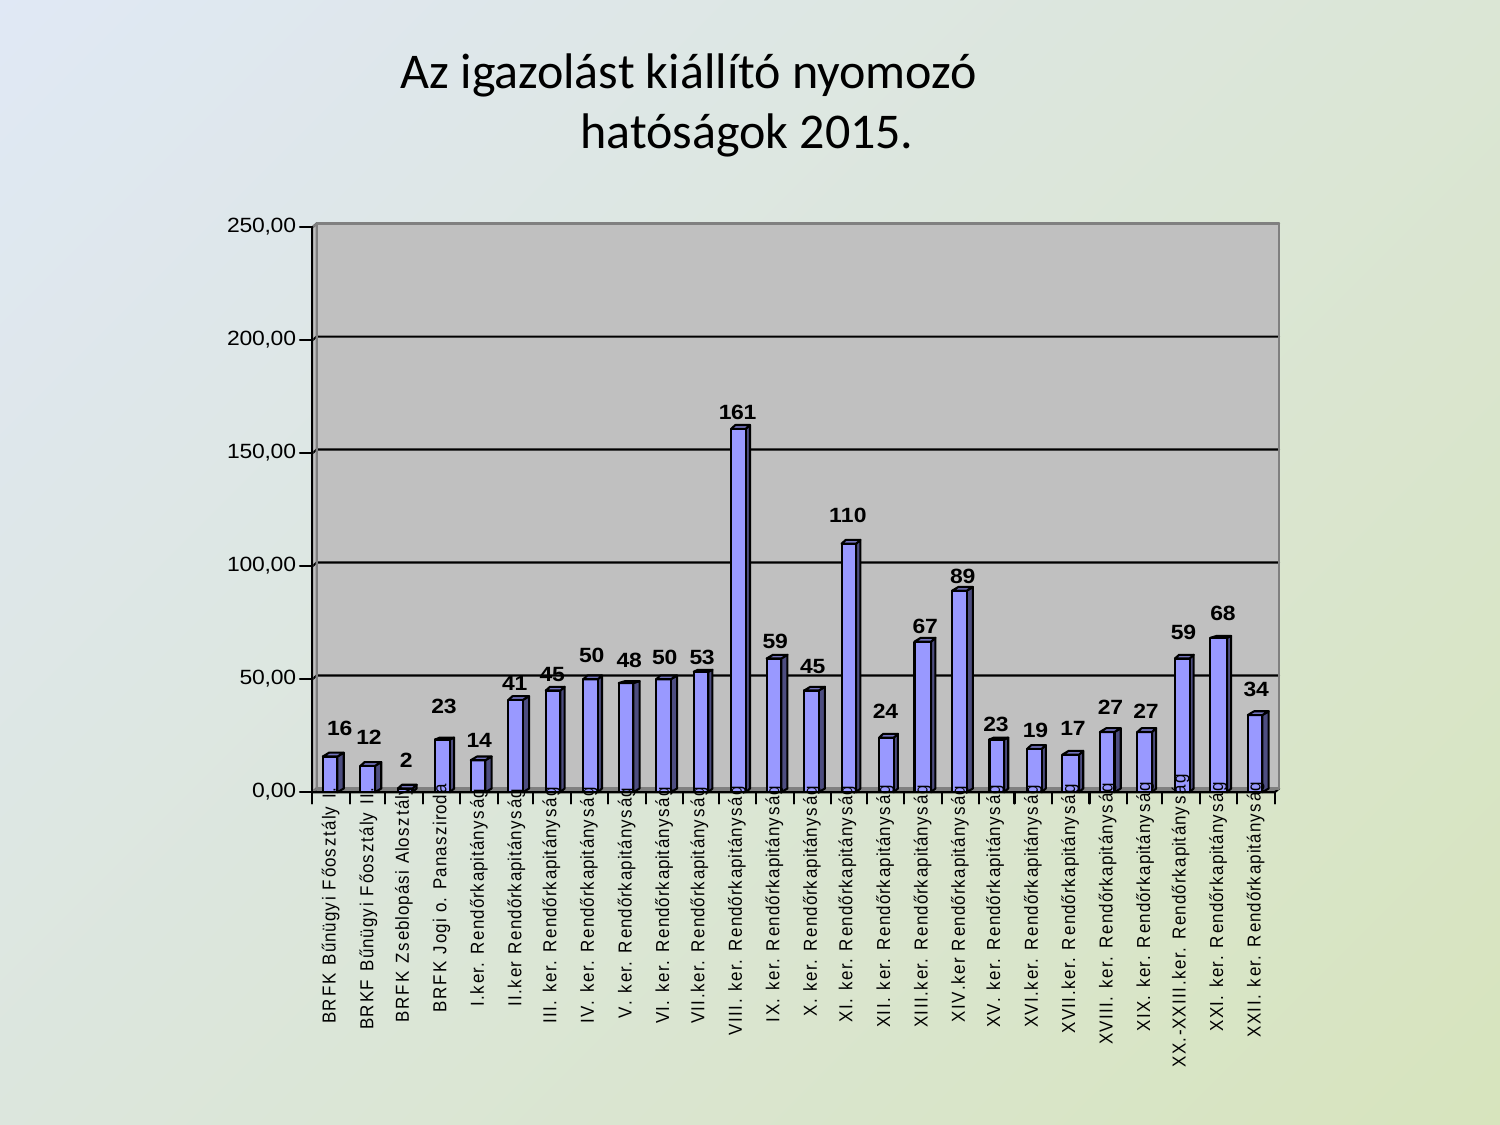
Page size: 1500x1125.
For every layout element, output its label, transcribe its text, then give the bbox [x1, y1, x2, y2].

text_box Az igazolást kiállító nyomozó hatóságok 2015. [385, 30, 1114, 166]
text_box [0, 194, 1500, 1083]
